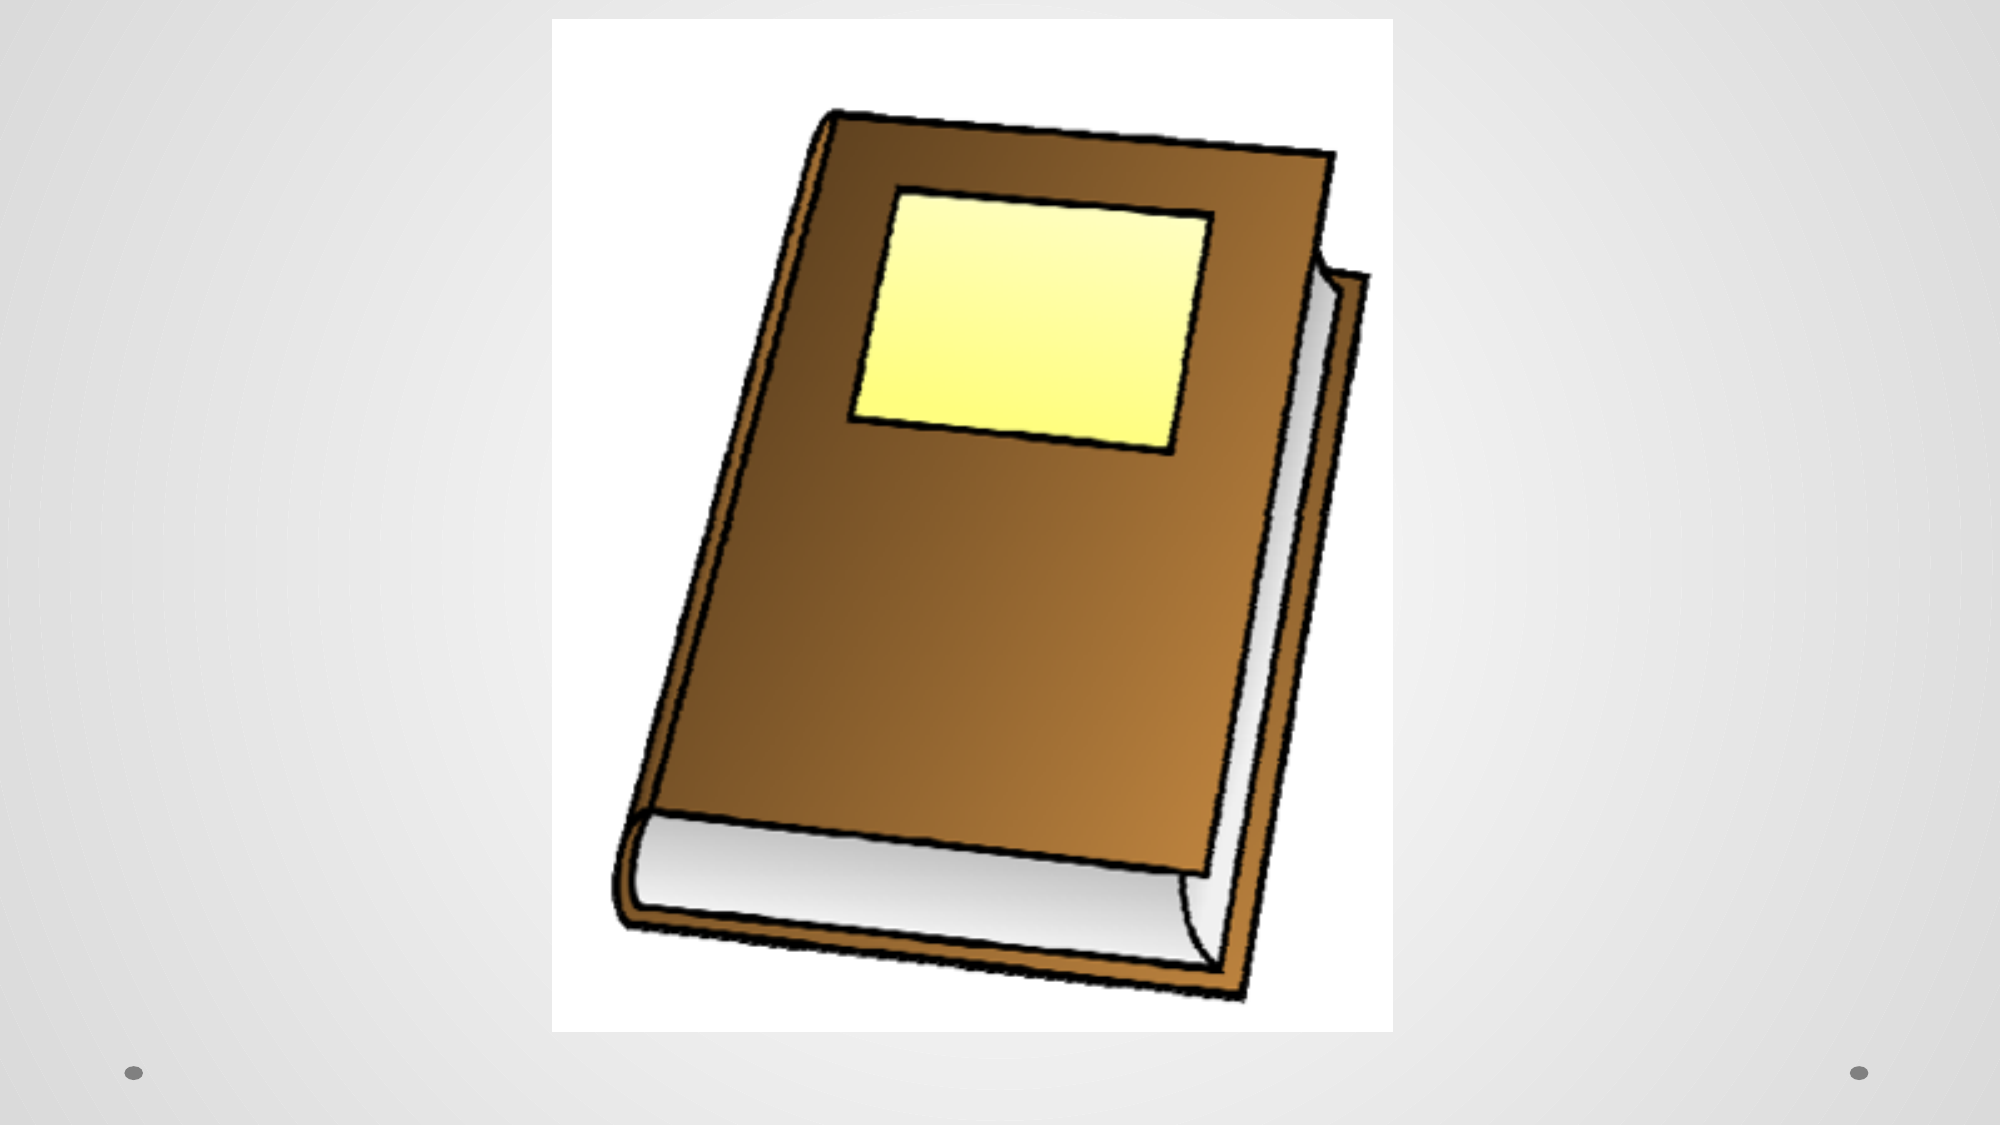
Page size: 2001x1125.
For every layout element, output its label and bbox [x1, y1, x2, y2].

picture [552, 18, 1393, 1032]
